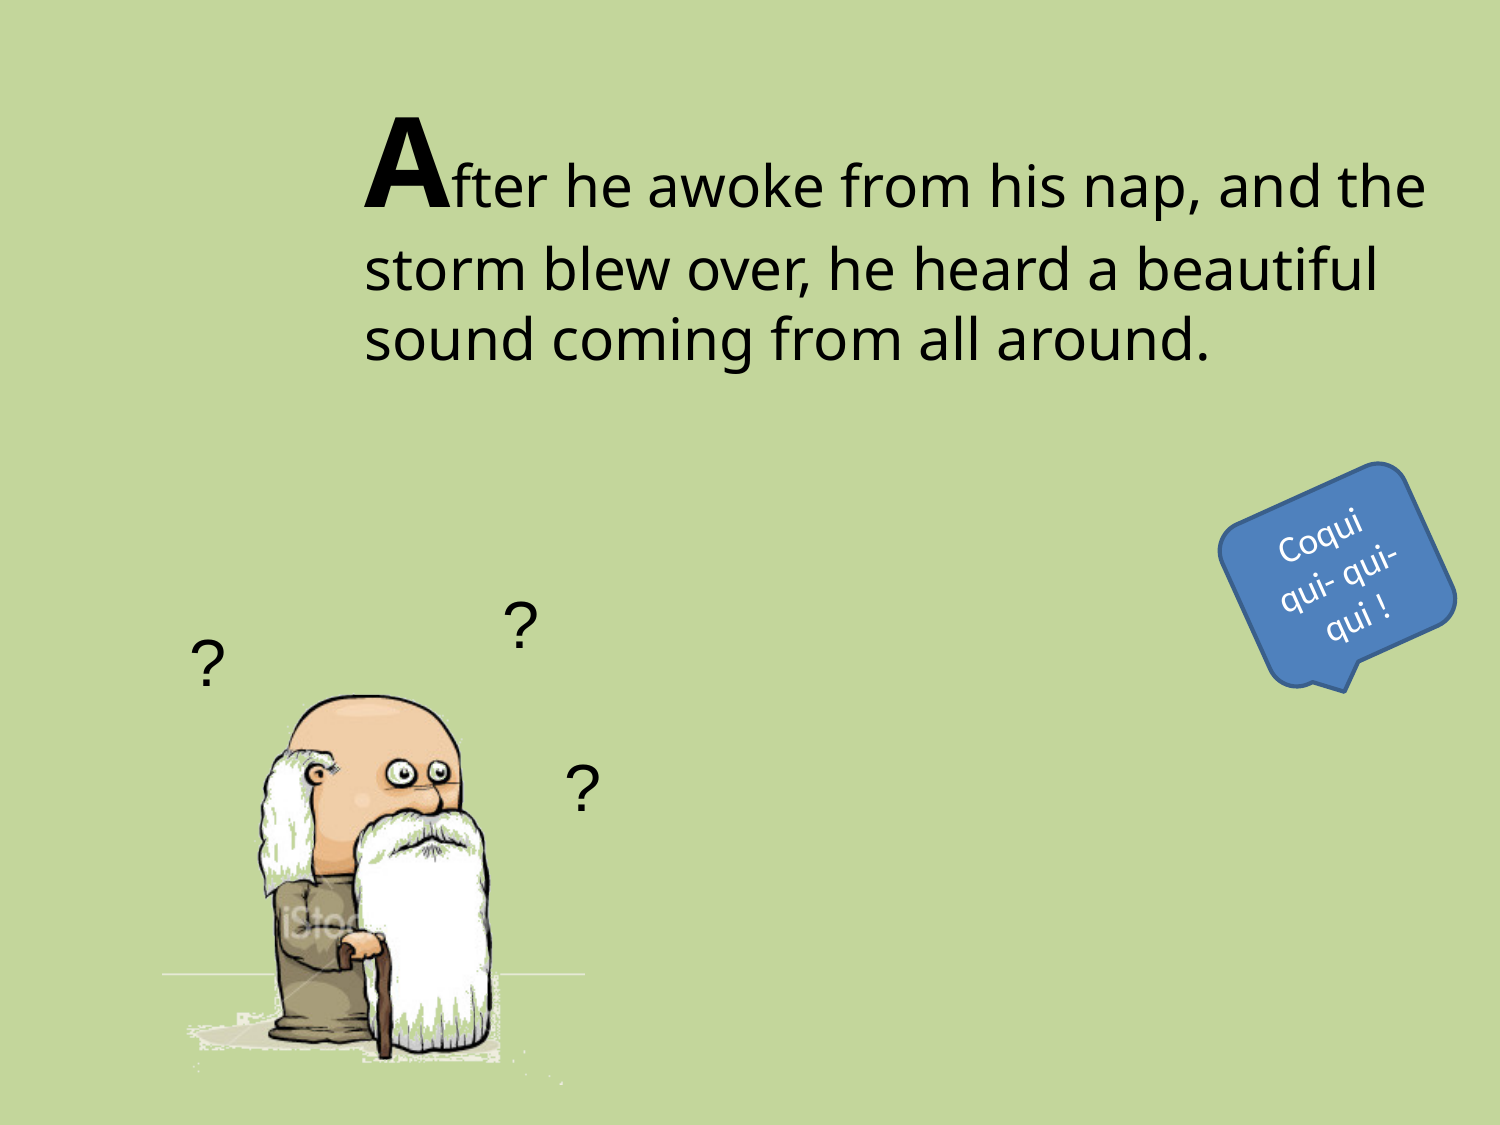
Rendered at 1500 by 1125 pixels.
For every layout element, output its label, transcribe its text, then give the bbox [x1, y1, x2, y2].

text_box Coqui qui- qui- qui ! [1217, 461, 1458, 694]
text_box After he awoke from his nap, and the storm blew over, he heard a beautiful sound coming from all around. [350, 74, 1450, 380]
text_box ? [487, 574, 550, 660]
text_box ? [588, 737, 625, 833]
text_box ? [174, 612, 225, 660]
picture [162, 662, 585, 1085]
